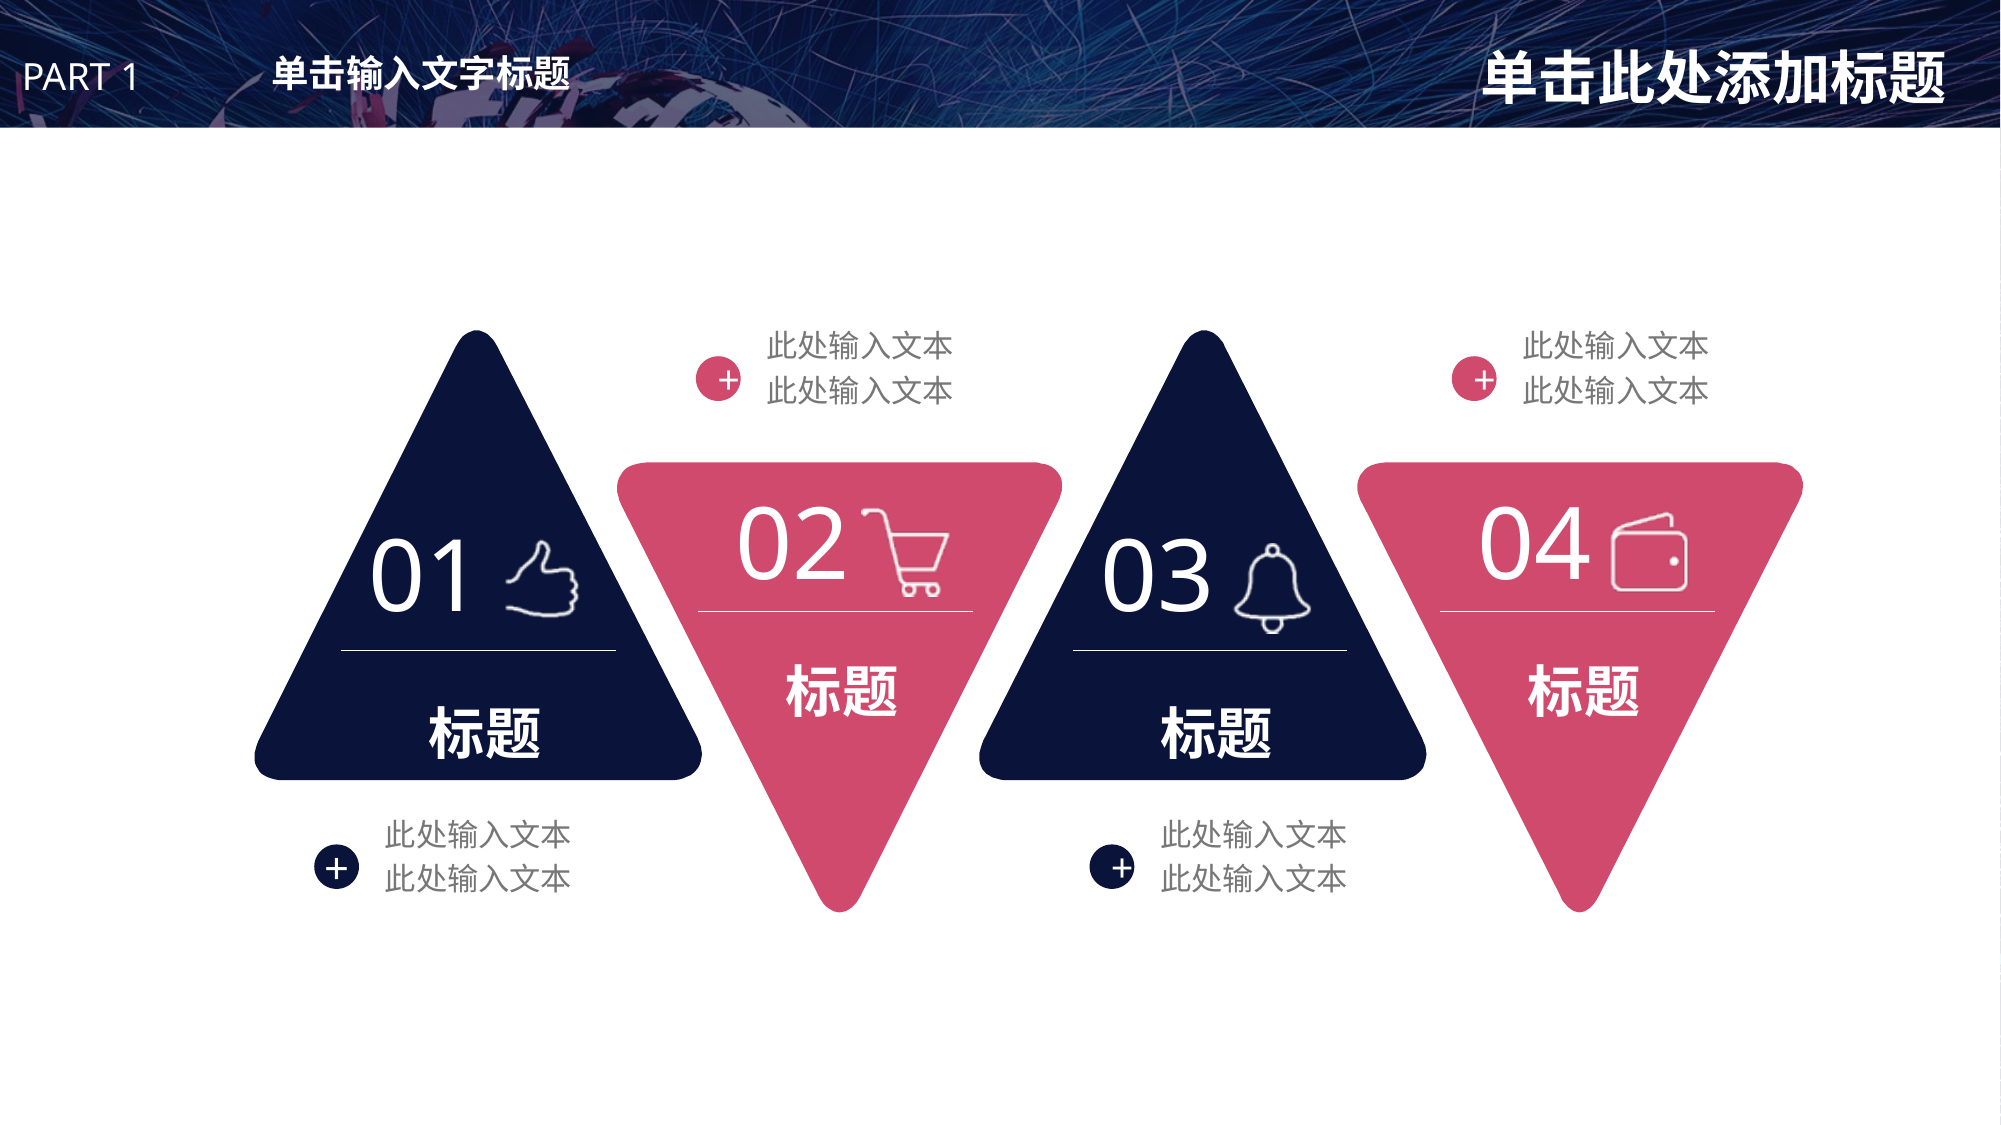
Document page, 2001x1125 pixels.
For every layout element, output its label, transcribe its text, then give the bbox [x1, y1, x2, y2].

title 单击此处添加标题 [236, 33, 1962, 128]
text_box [314, 799, 592, 910]
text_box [1089, 799, 1367, 910]
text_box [1451, 311, 1729, 421]
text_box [979, 330, 1427, 781]
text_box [695, 311, 974, 421]
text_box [254, 330, 703, 781]
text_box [1357, 462, 1804, 913]
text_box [617, 462, 1062, 913]
text_box PART 1 [1, 42, 162, 108]
